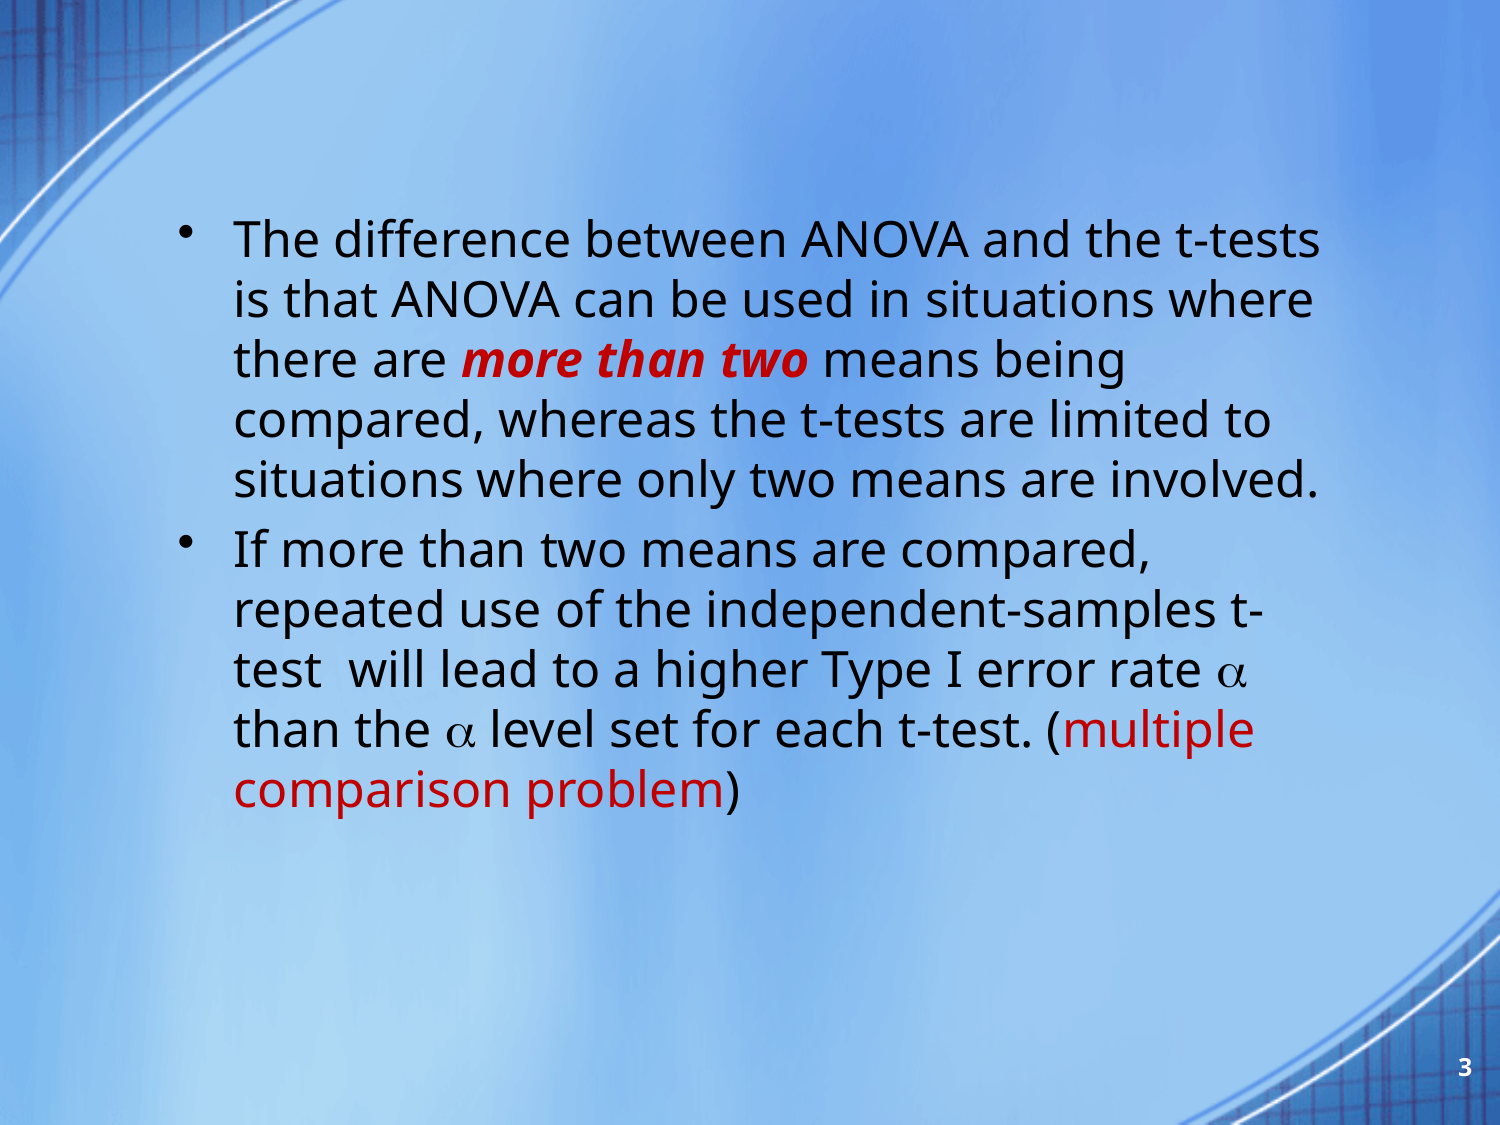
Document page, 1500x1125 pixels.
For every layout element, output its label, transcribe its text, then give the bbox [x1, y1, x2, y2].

list The difference between ANOVA and the t-tests is that ANOVA can be used in situations where there are more than two means being compared, whereas the t-tests are limited to situations where only two means are involved. If more than two means are compared, repeated use of the independent-samples t-test will lead to a higher Type I error rate  than the  level set for each t-test. (multiple comparison problem) [162, 199, 1351, 951]
picture [0, 0, 1500, 1125]
slide_number 3 [1174, 1037, 1488, 1100]
